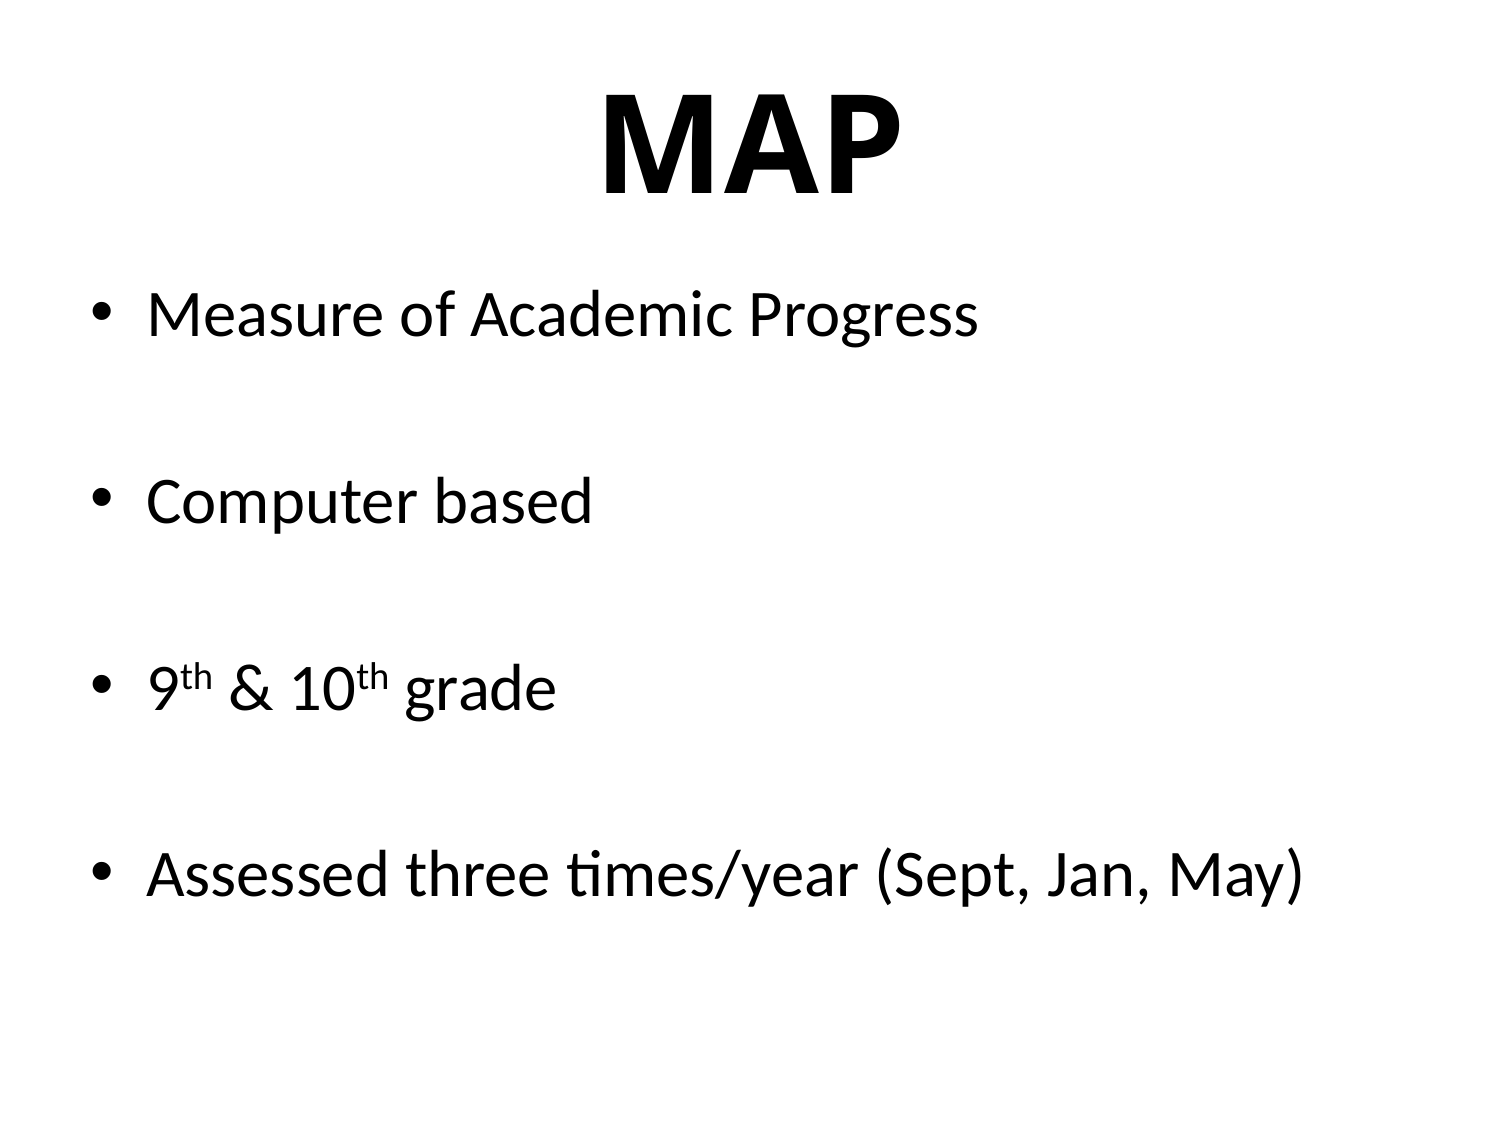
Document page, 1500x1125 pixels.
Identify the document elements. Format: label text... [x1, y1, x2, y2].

title MAP [75, 45, 1425, 233]
list Measure of Academic Progress Computer based 9th & 10th grade Assessed three times/year (Sept, Jan, May) [75, 262, 1425, 1005]
